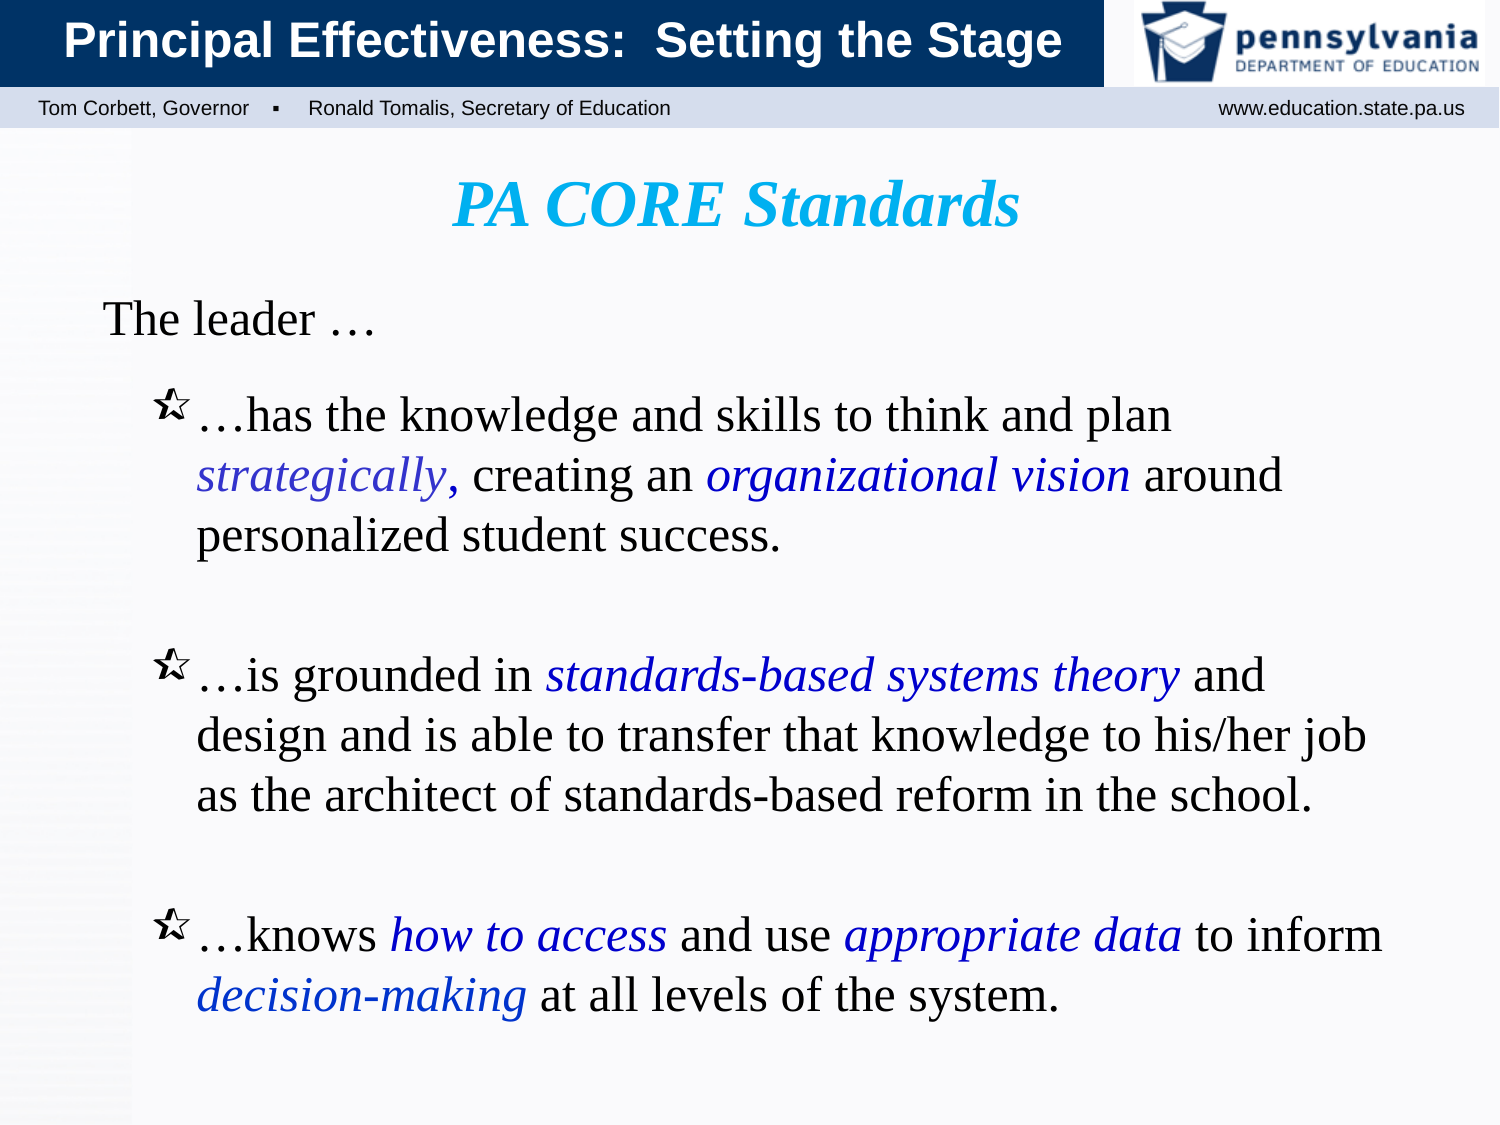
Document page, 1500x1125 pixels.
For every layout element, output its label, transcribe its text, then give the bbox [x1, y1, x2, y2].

picture [0, 0, 1500, 1125]
text_box PA CORE Standards [33, 152, 1441, 222]
text_box The leader … …has the knowledge and skills to think and plan strategically, creating an organizational vision around personalized student success. …is grounded in standards-based systems theory and design and is able to transfer that knowledge to his/her job as the architect of standards-based reform in the school. …knows how to access and use appropriate data to inform decision-making at all levels of the system. [87, 277, 1407, 1050]
